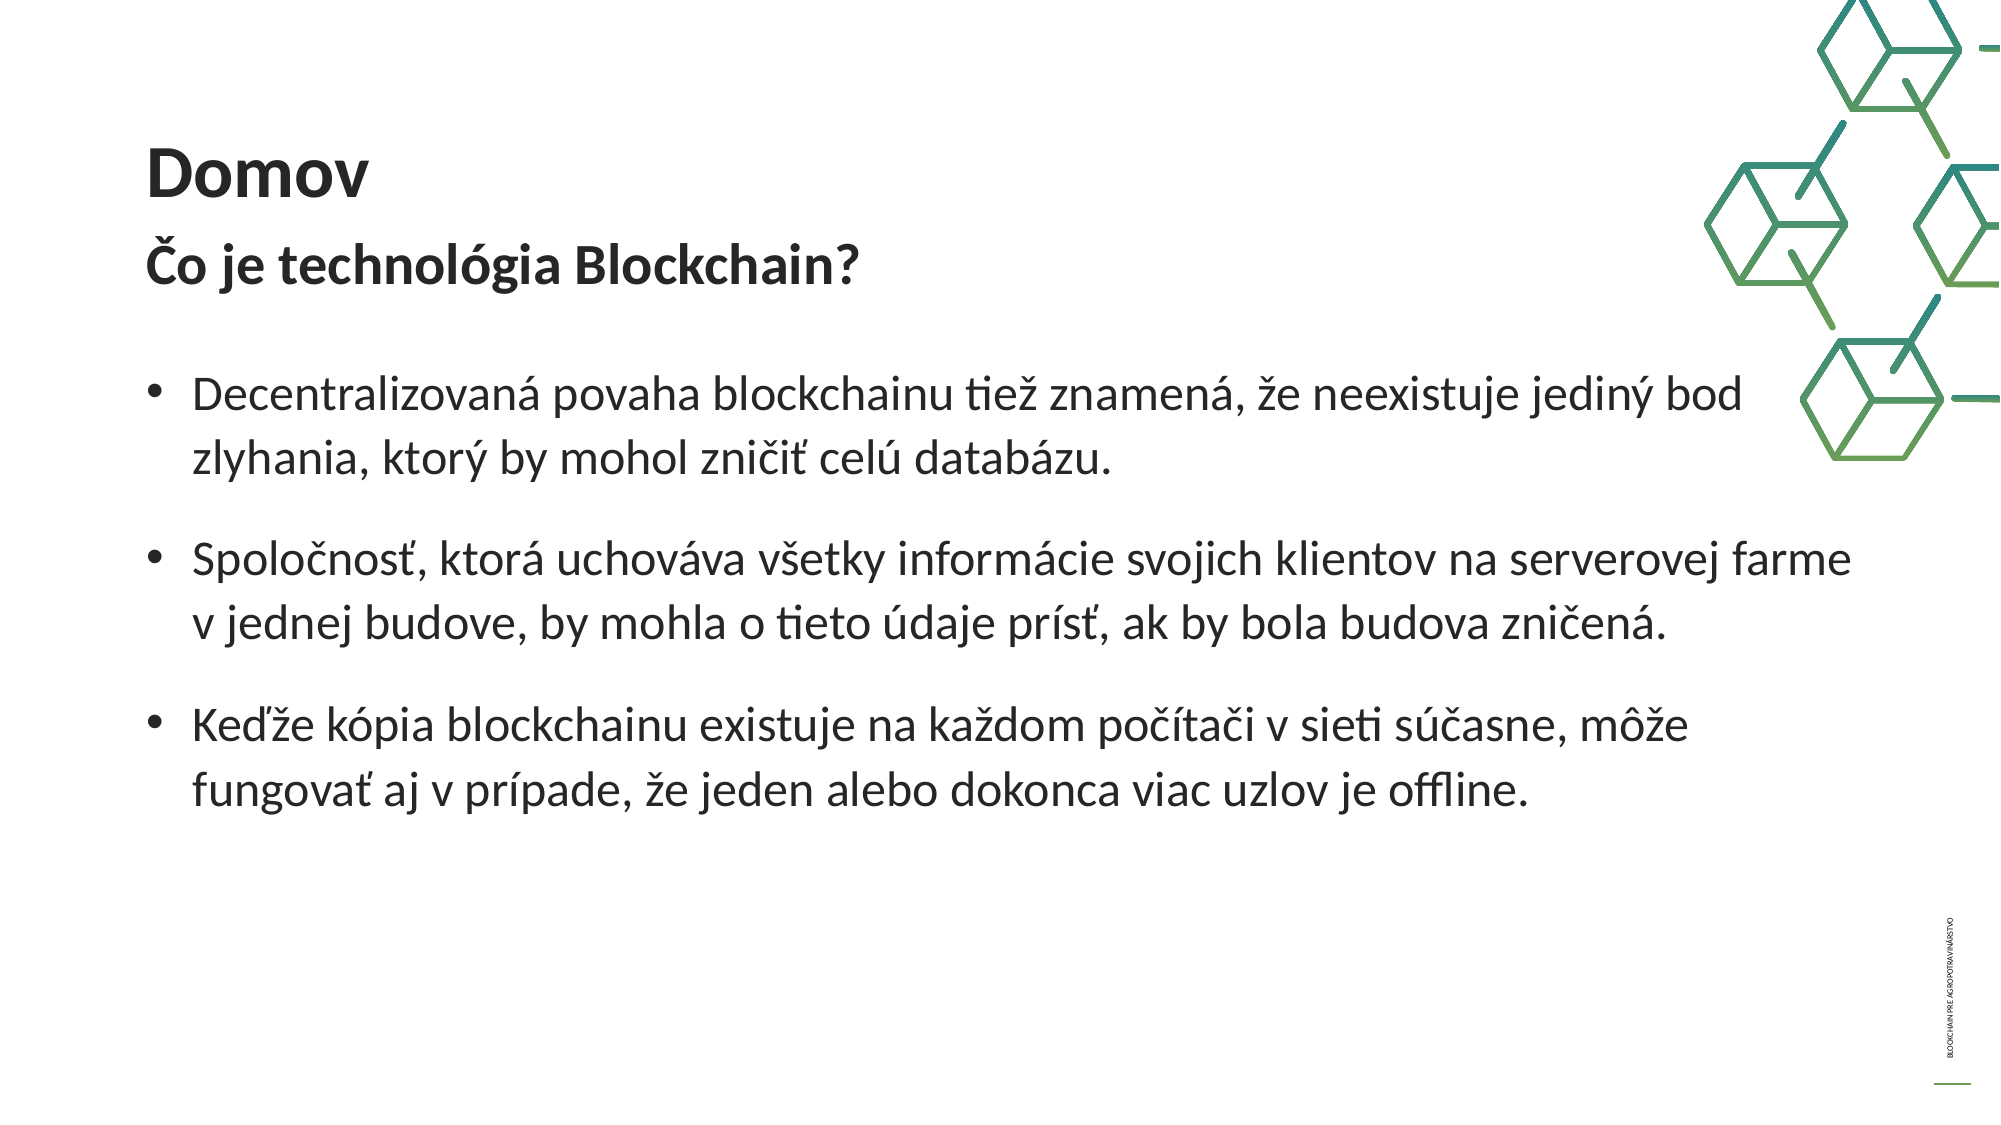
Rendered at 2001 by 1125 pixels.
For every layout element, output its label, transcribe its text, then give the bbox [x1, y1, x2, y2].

list Decentralizovaná povaha blockchainu tiež znamená, že neexistuje jediný bod zlyhania, ktorý by mohol zničiť celú databázu. Spoločnosť, ktorá uchováva všetky informácie svojich klientov na serverovej farme v jednej budove, by mohla o tieto údaje prísť, ak by bola budova zničená. Keďže kópia blockchainu existuje na každom počítači v sieti súčasne, môže fungovať aj v prípade, že jeden alebo dokonca viac uzlov je offline. [130, 348, 1869, 1035]
list Domov Čo je technológia Blockchain? [130, 124, 1698, 337]
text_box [1703, 0, 2000, 462]
